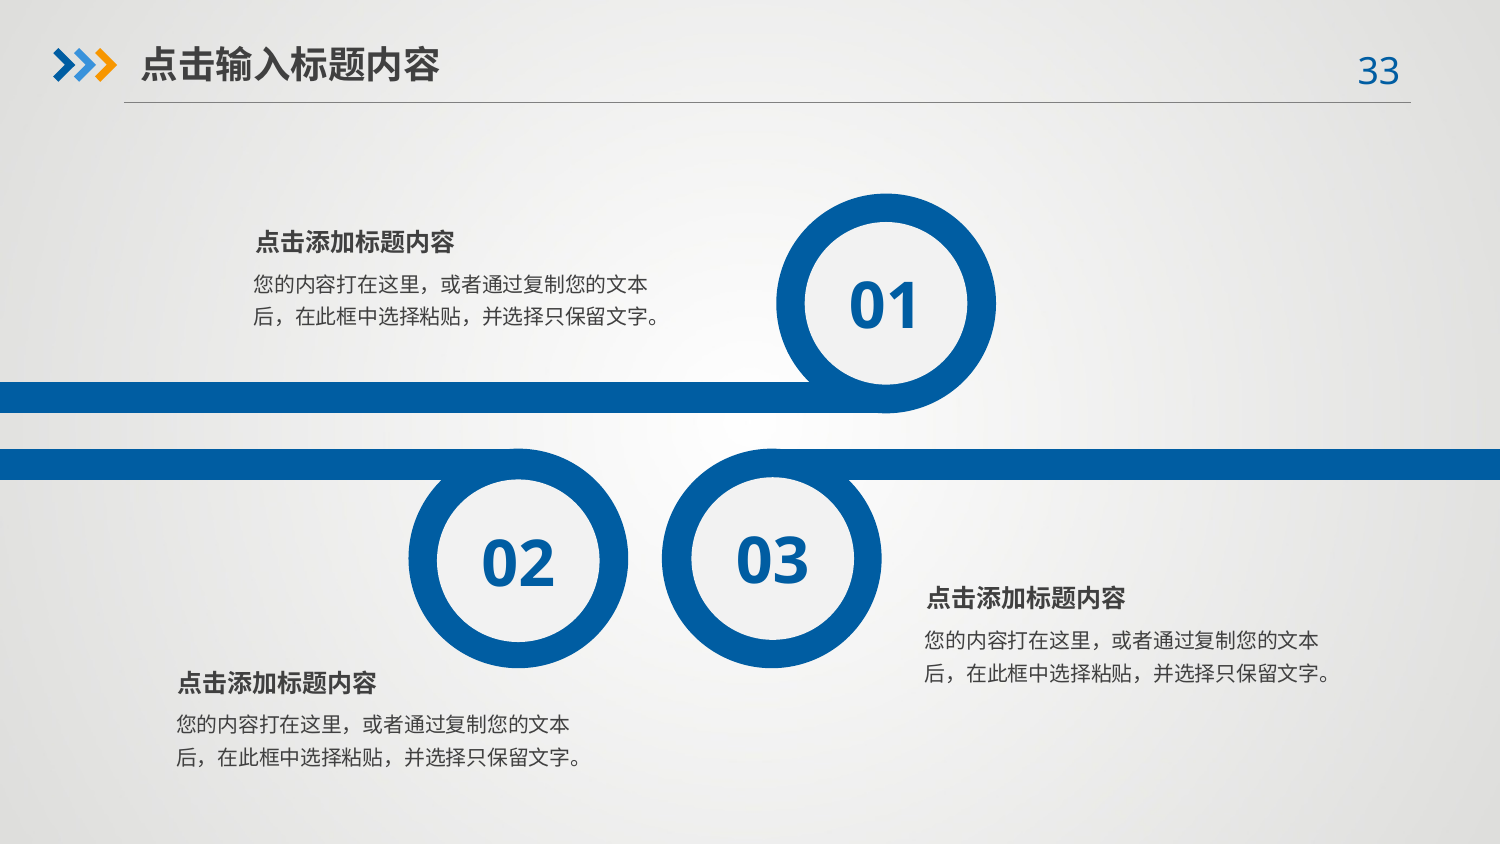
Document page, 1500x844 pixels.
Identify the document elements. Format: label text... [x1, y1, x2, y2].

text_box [408, 448, 629, 669]
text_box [661, 448, 882, 669]
text_box 点击输入标题内容 [140, 32, 491, 95]
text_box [776, 193, 997, 414]
text_box [770, 446, 1500, 482]
text_box 点击添加标题内容 [244, 220, 468, 263]
text_box 您的内容打在这里，或者通过复制您的文本后，在此框中选择粘贴，并选择只保留文字。 [913, 614, 1341, 691]
text_box 点击添加标题内容 [166, 661, 390, 703]
text_box 点击添加标题内容 [915, 577, 1139, 619]
text_box [0, 380, 770, 415]
picture [0, 0, 1500, 844]
text_box [0, 446, 523, 482]
text_box 您的内容打在这里，或者通过复制您的文本后，在此框中选择粘贴，并选择只保留文字。 [164, 698, 599, 776]
text_box 您的内容打在这里，或者通过复制您的文本后，在此框中选择粘贴，并选择只保留文字。 [242, 258, 670, 335]
